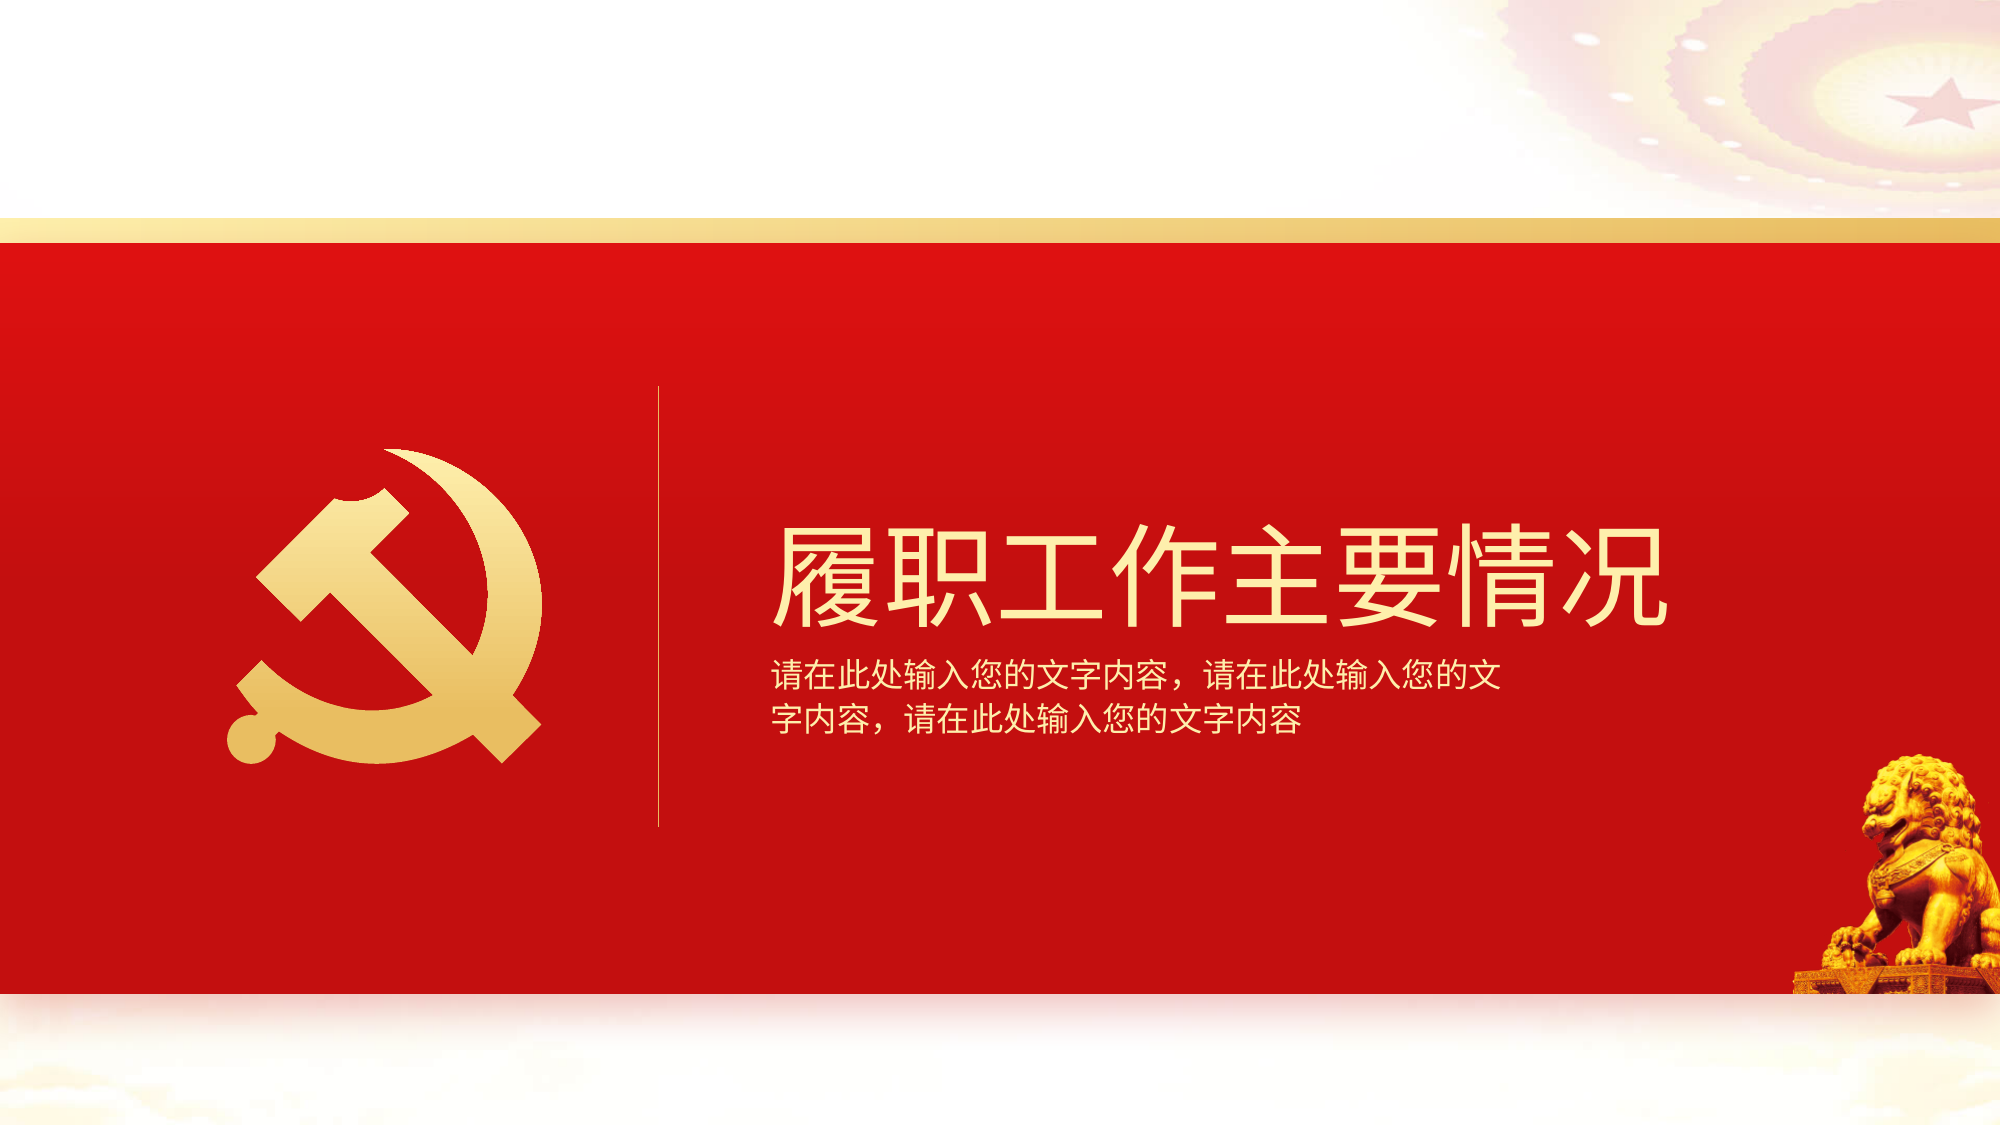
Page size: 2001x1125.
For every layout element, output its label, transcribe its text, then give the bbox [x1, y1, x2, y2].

picture [0, 0, 2000, 218]
text_box [227, 449, 542, 764]
text_box [0, 243, 2000, 995]
picture [0, 995, 2000, 1125]
text_box [0, 218, 2000, 243]
text_box 履职工作主要情况 [755, 485, 1786, 649]
picture [1792, 754, 2000, 994]
text_box 请在此处输入您的文字内容，请在此处输入您的文字内容，请在此处输入您的文字内容 [755, 643, 1532, 746]
